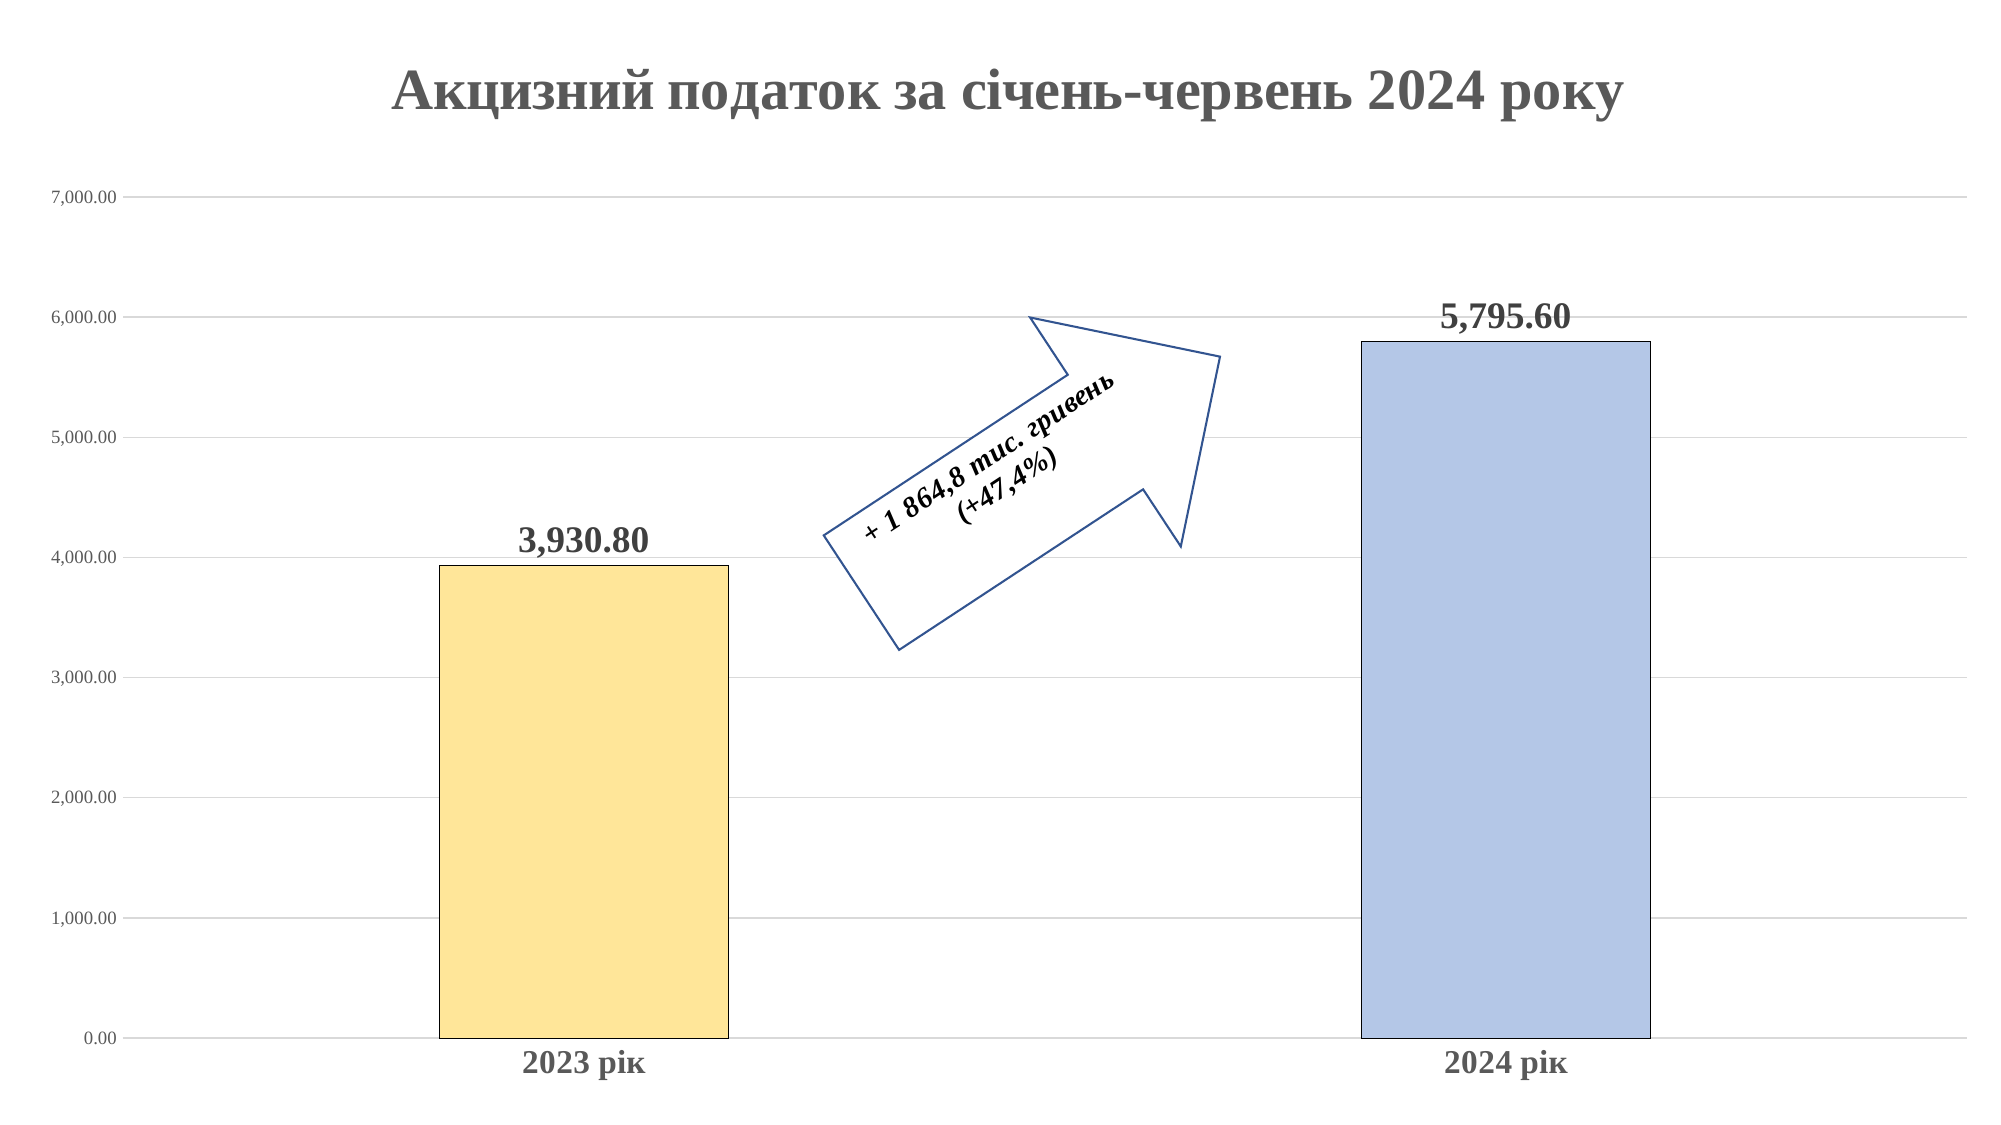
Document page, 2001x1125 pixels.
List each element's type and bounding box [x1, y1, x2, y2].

chart [27, 10, 1990, 1100]
